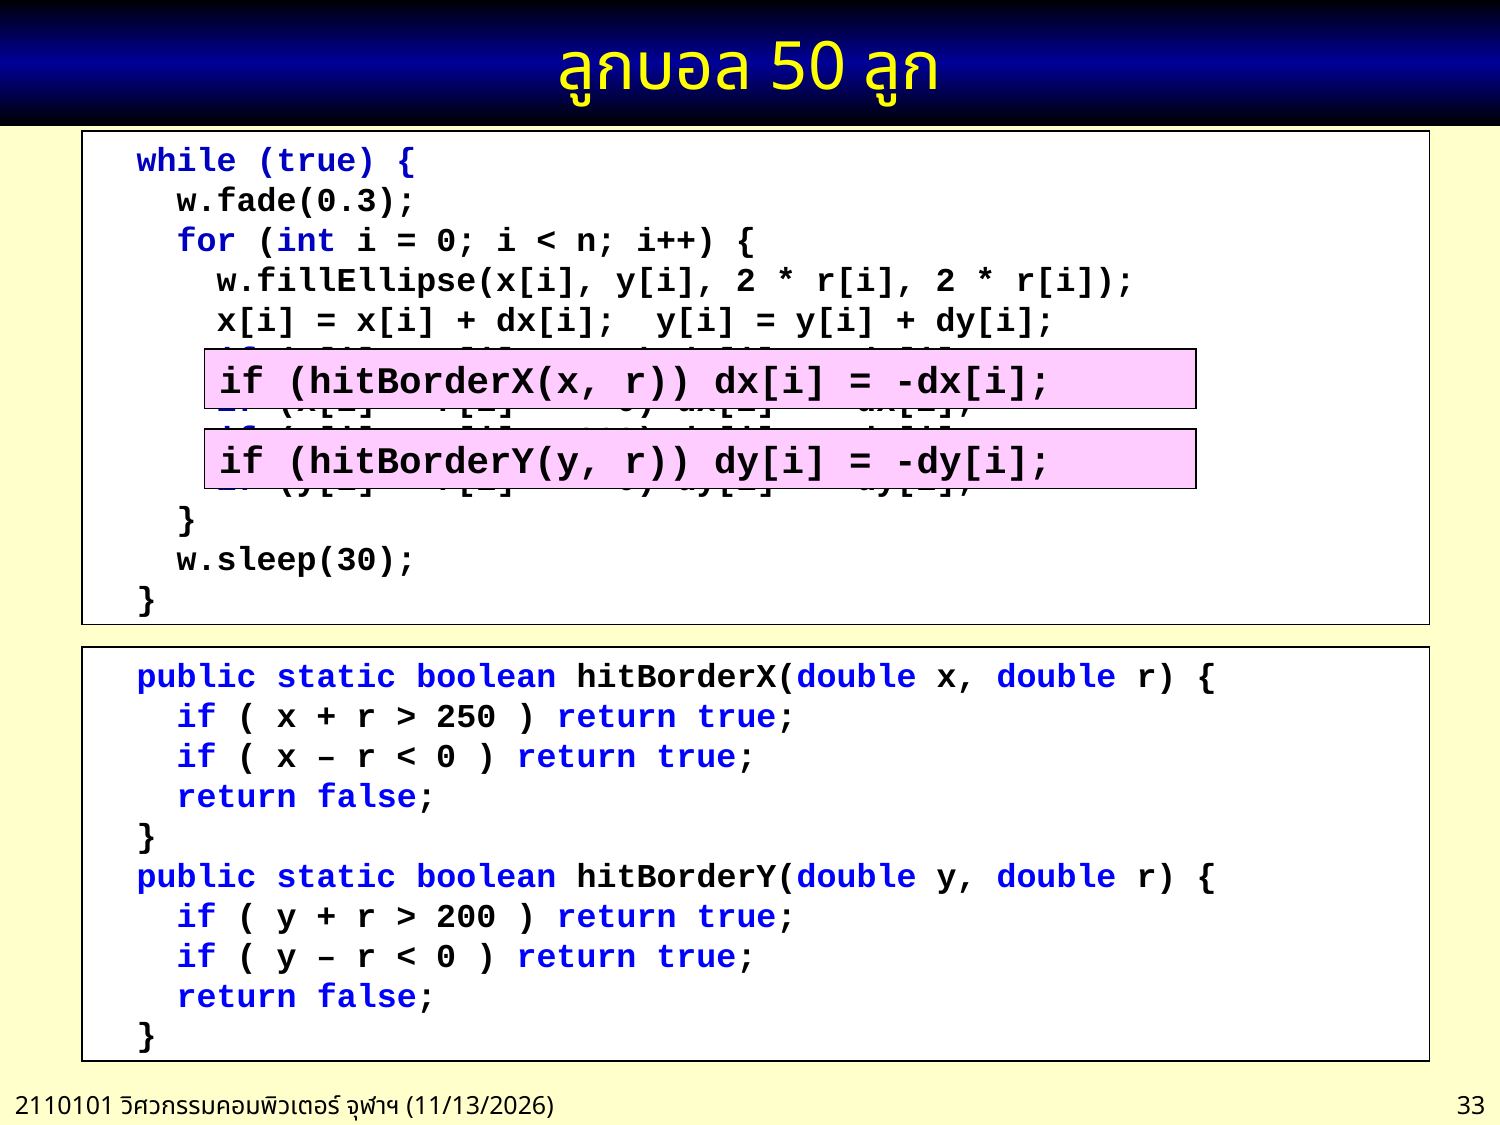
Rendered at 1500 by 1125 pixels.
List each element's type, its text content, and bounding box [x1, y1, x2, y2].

title ลูกบอล 50 ลูก [0, 0, 1500, 126]
text_box public static boolean hitBorderX(double x, double r) { if ( x + r > 250 ) return true; if ( x – r < 0 ) return true; return false; } public static boolean hitBorderY(double y, double r) { if ( y + r > 200 ) return true; if ( y – r < 0 ) return true; return false; } [81, 646, 1430, 1061]
text_box while (true) { w.fade(0.3); for (int i = 0; i < n; i++) { w.fillEllipse(x[i], y[i], 2 * r[i], 2 * r[i]); x[i] = x[i] + dx[i]; y[i] = y[i] + dy[i]; if (x[i] + r[i] > 250) dx[i] = -dx[i]; if (x[i] - r[i] < 0) dx[i] = -dx[i]; if (y[i] + r[i] > 200) dy[i] = -dy[i]; if (y[i] - r[i] < 0) dy[i] = -dy[i]; } w.sleep(30); } [81, 130, 1430, 625]
text_box if (hitBorderY(y, r)) dy[i] = -dy[i]; [204, 428, 1197, 489]
text_box if (hitBorderX(x, r)) dx[i] = -dx[i]; [204, 349, 1197, 409]
